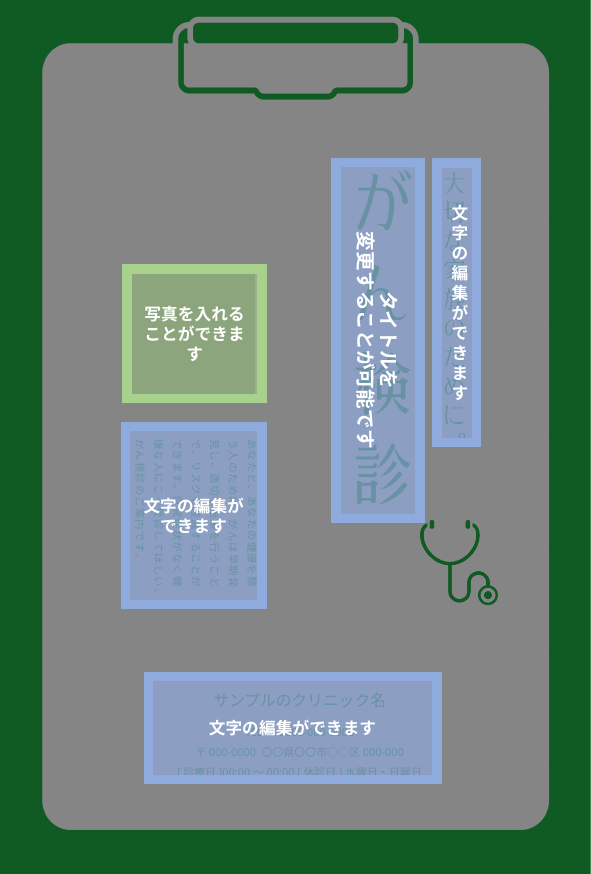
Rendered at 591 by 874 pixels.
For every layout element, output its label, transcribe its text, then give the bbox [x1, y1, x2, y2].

picture [355, 169, 411, 505]
text_box 文字の編集ができます [147, 675, 438, 780]
text_box [0, 0, 591, 874]
text_box 文字の編集ができます [436, 162, 477, 444]
picture [420, 520, 498, 605]
text_box 文字の編集ができます [124, 425, 263, 606]
text_box 写真を入れることができます [126, 268, 263, 399]
picture [444, 172, 465, 439]
text_box タイトルを 変更することが可能です [335, 162, 421, 519]
